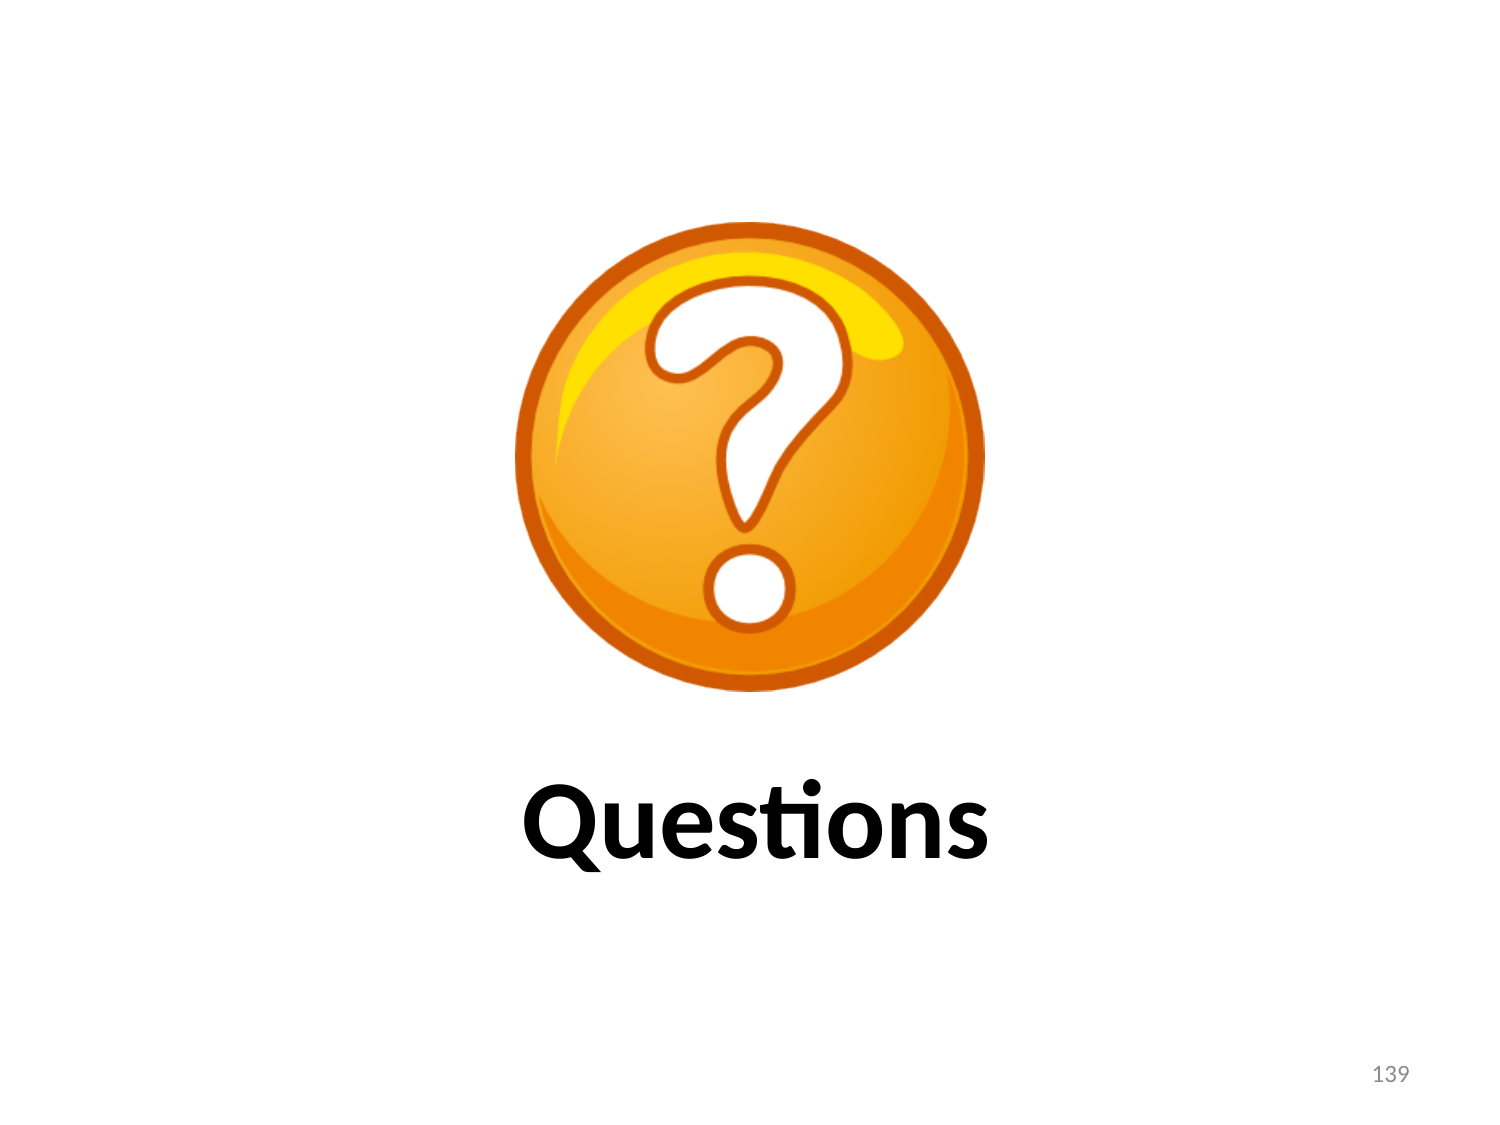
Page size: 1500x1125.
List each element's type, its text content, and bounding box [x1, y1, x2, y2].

picture [515, 222, 985, 692]
slide_number 139 [1074, 1042, 1425, 1103]
text_box Questions [507, 738, 1007, 888]
